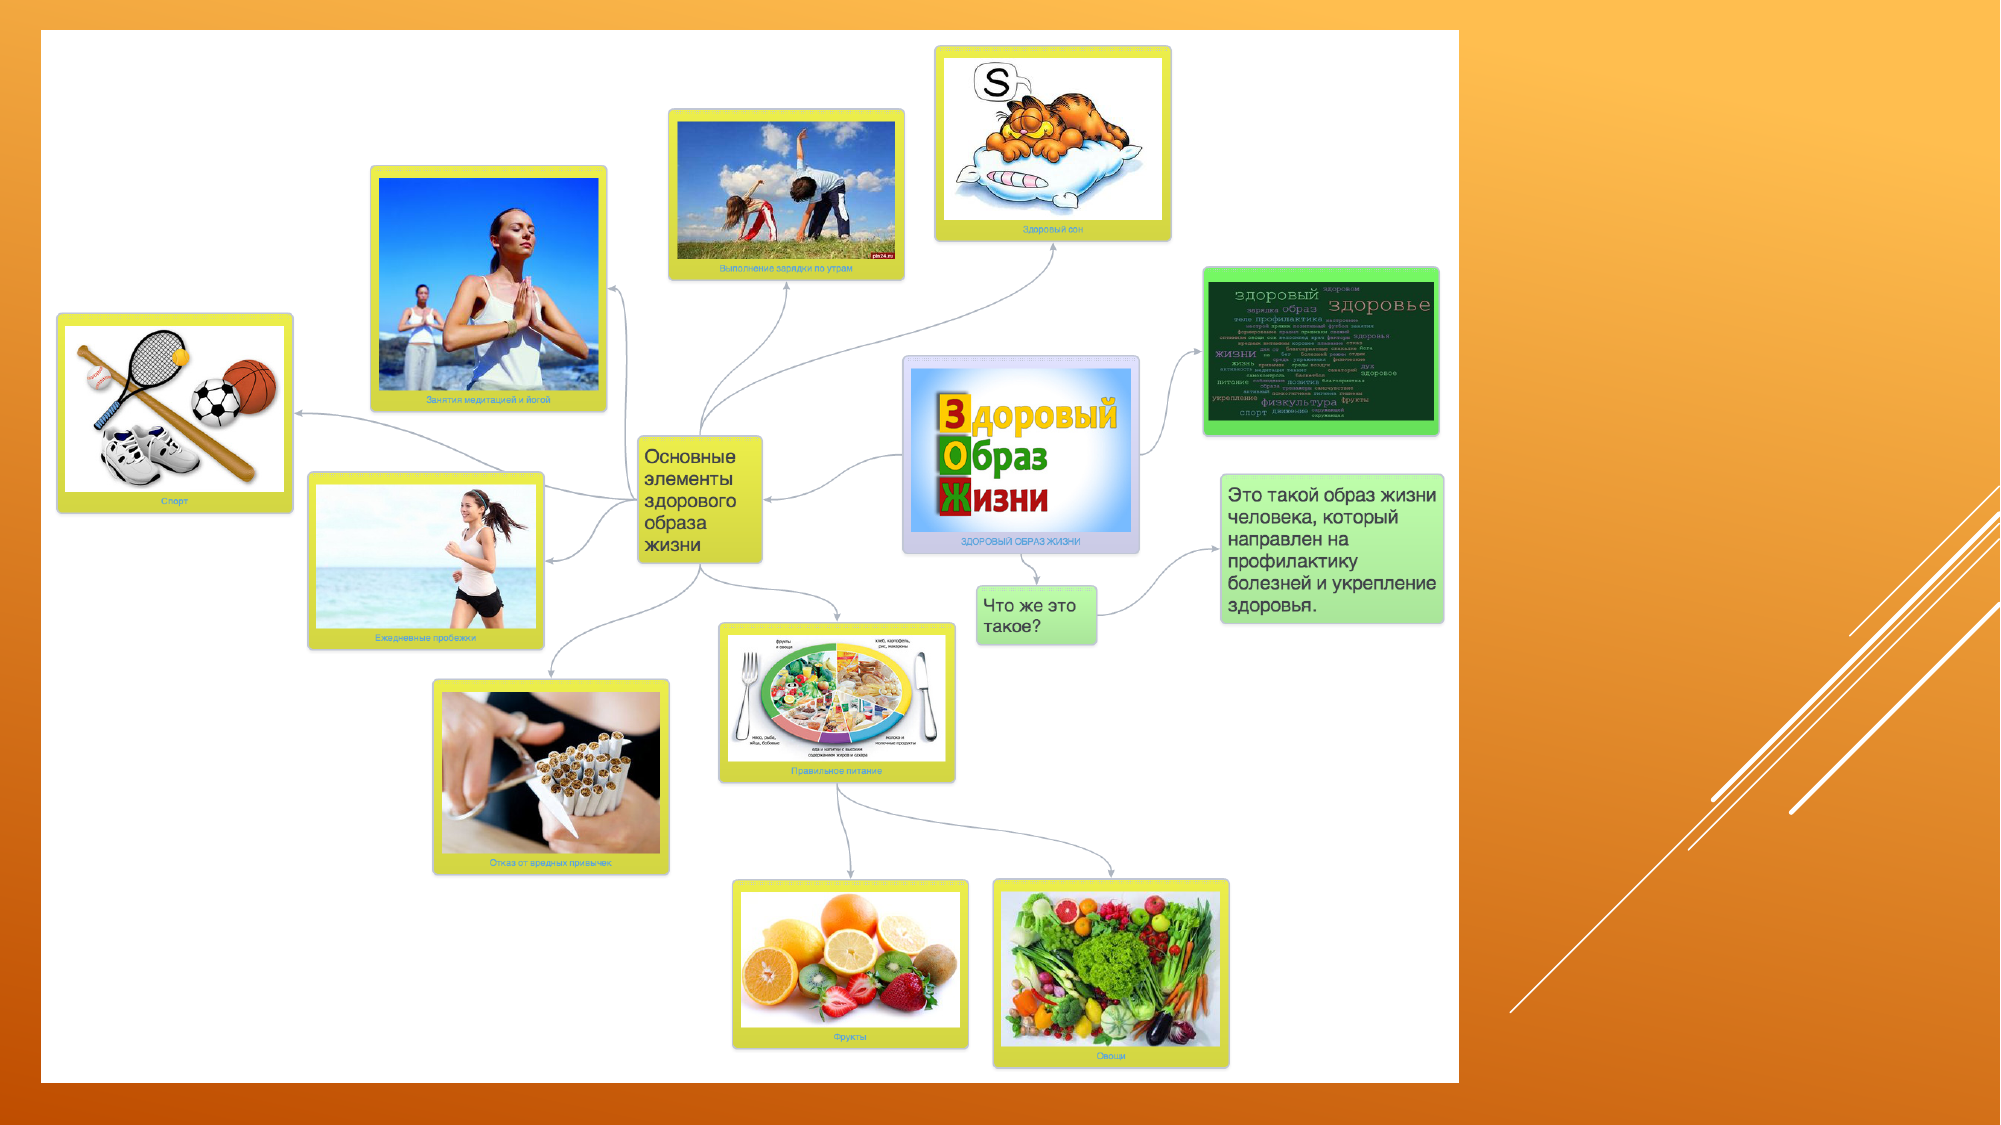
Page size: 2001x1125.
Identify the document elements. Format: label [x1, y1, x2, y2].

picture [41, 30, 1459, 1083]
